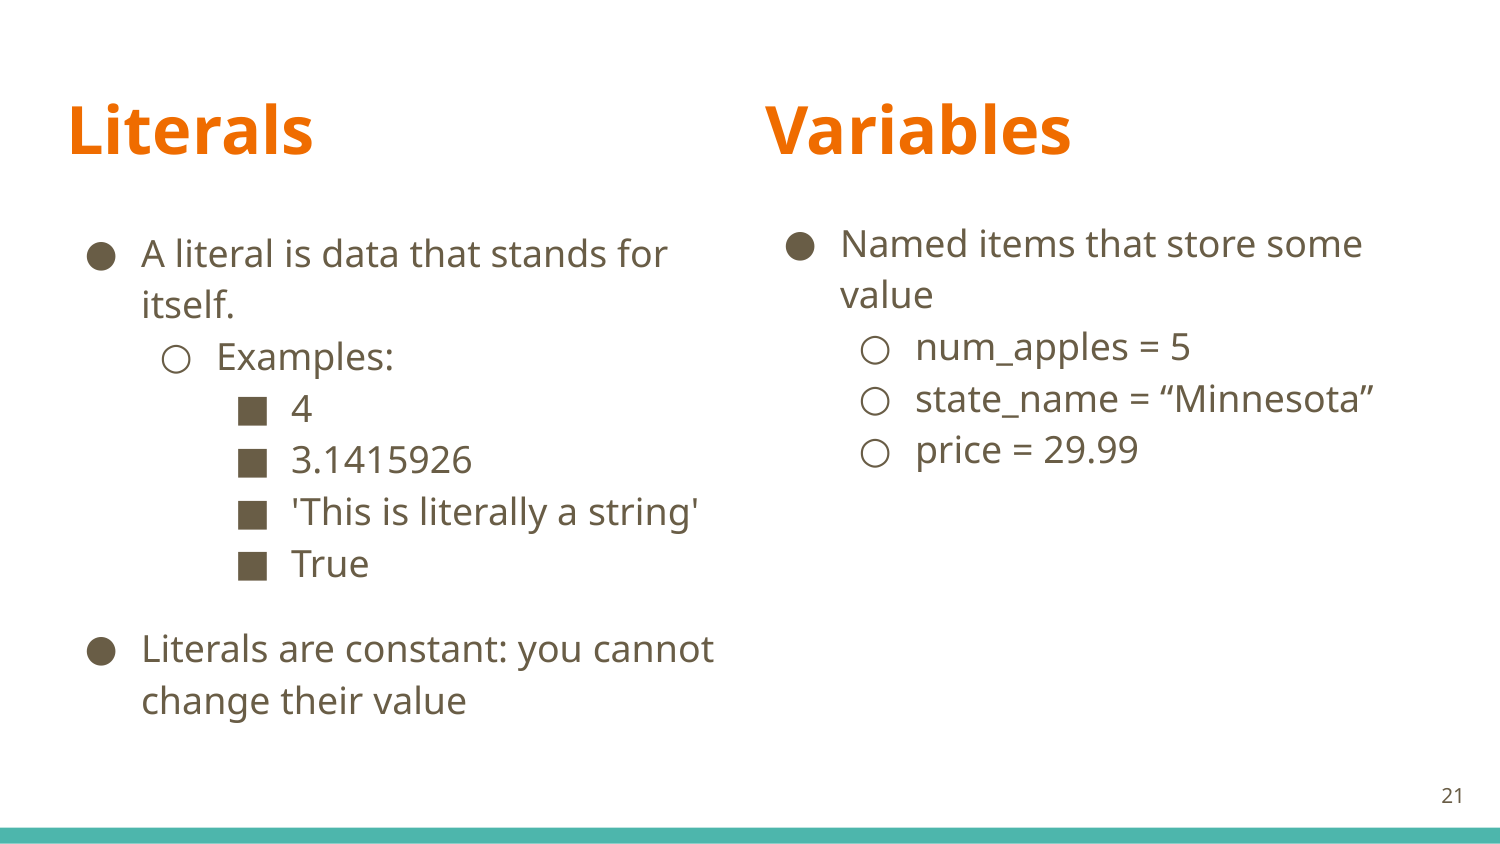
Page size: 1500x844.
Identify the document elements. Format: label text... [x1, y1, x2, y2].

title Variables [750, 72, 1449, 189]
title Literals [51, 72, 750, 189]
list A literal is data that stands for itself. Examples: 4 3.1415926 'This is literally a string' True Literals are constant: you cannot change their value [51, 207, 750, 750]
list Named items that store some value num_apples = 5 state_name = “Minnesota” price = 29.99 [750, 197, 1449, 740]
slide_number ‹#› [1389, 764, 1480, 830]
